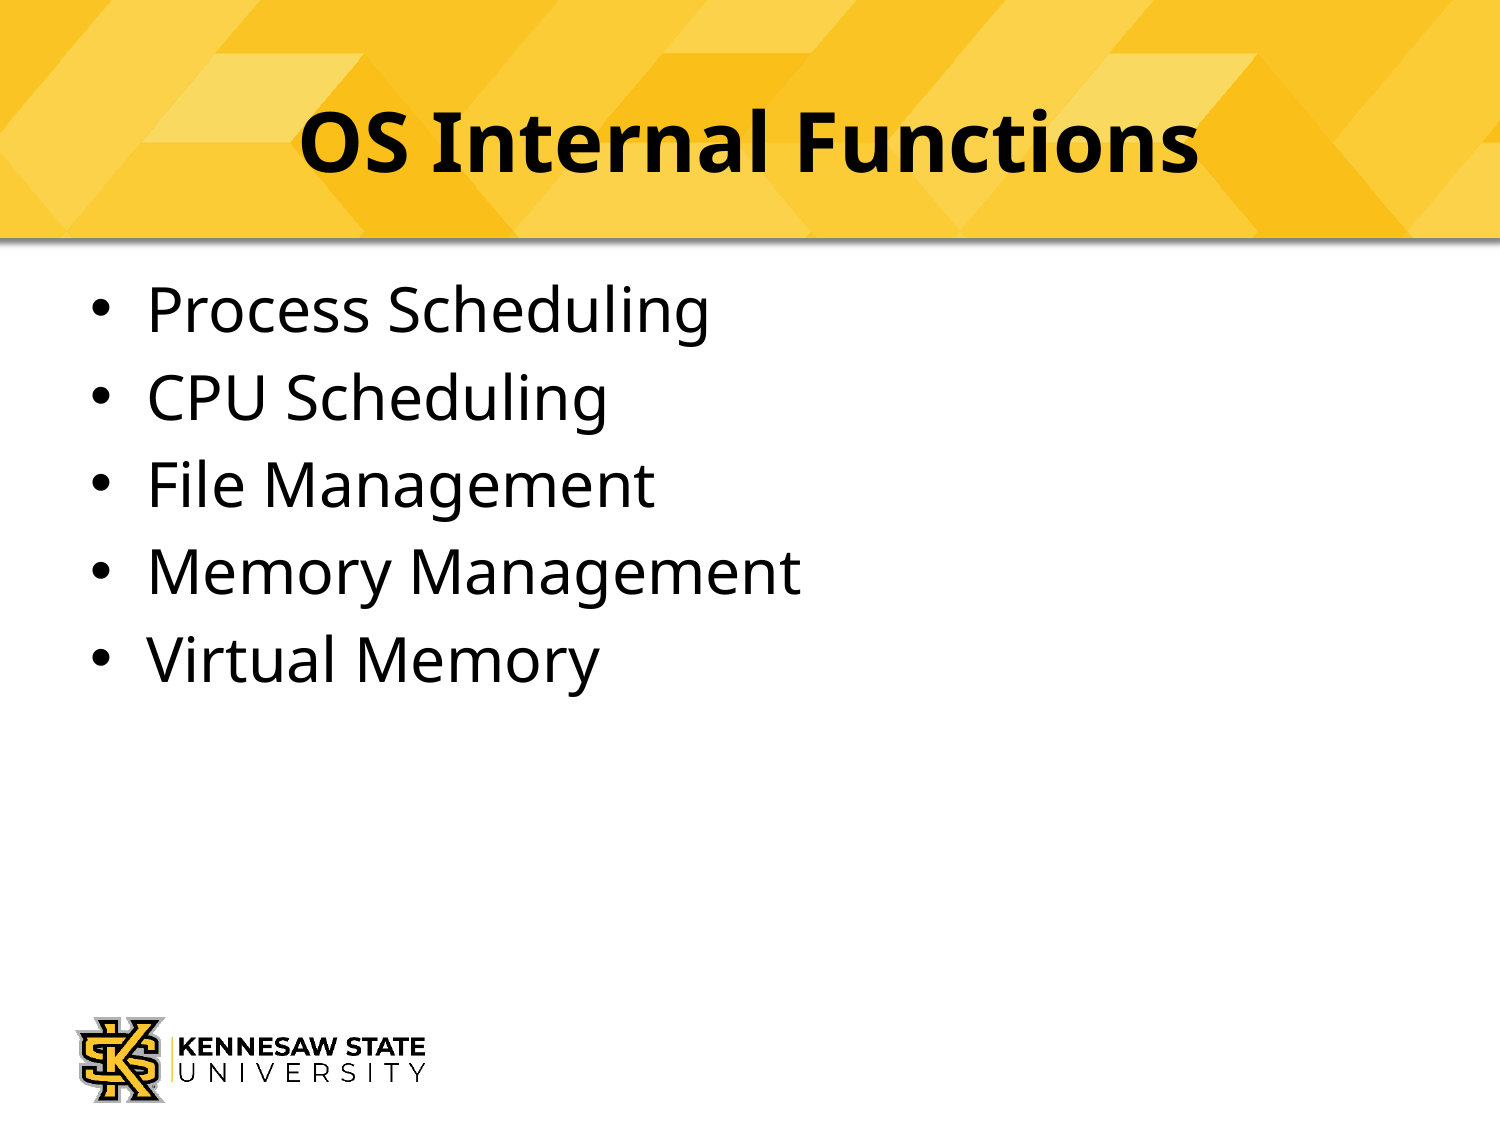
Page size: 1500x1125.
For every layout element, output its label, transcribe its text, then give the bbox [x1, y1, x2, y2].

picture [0, 0, 1500, 251]
list Process Scheduling CPU Scheduling File Management Memory Management Virtual Memory [75, 262, 1425, 1005]
title OS Internal Functions [75, 45, 1425, 233]
picture [75, 1017, 425, 1103]
